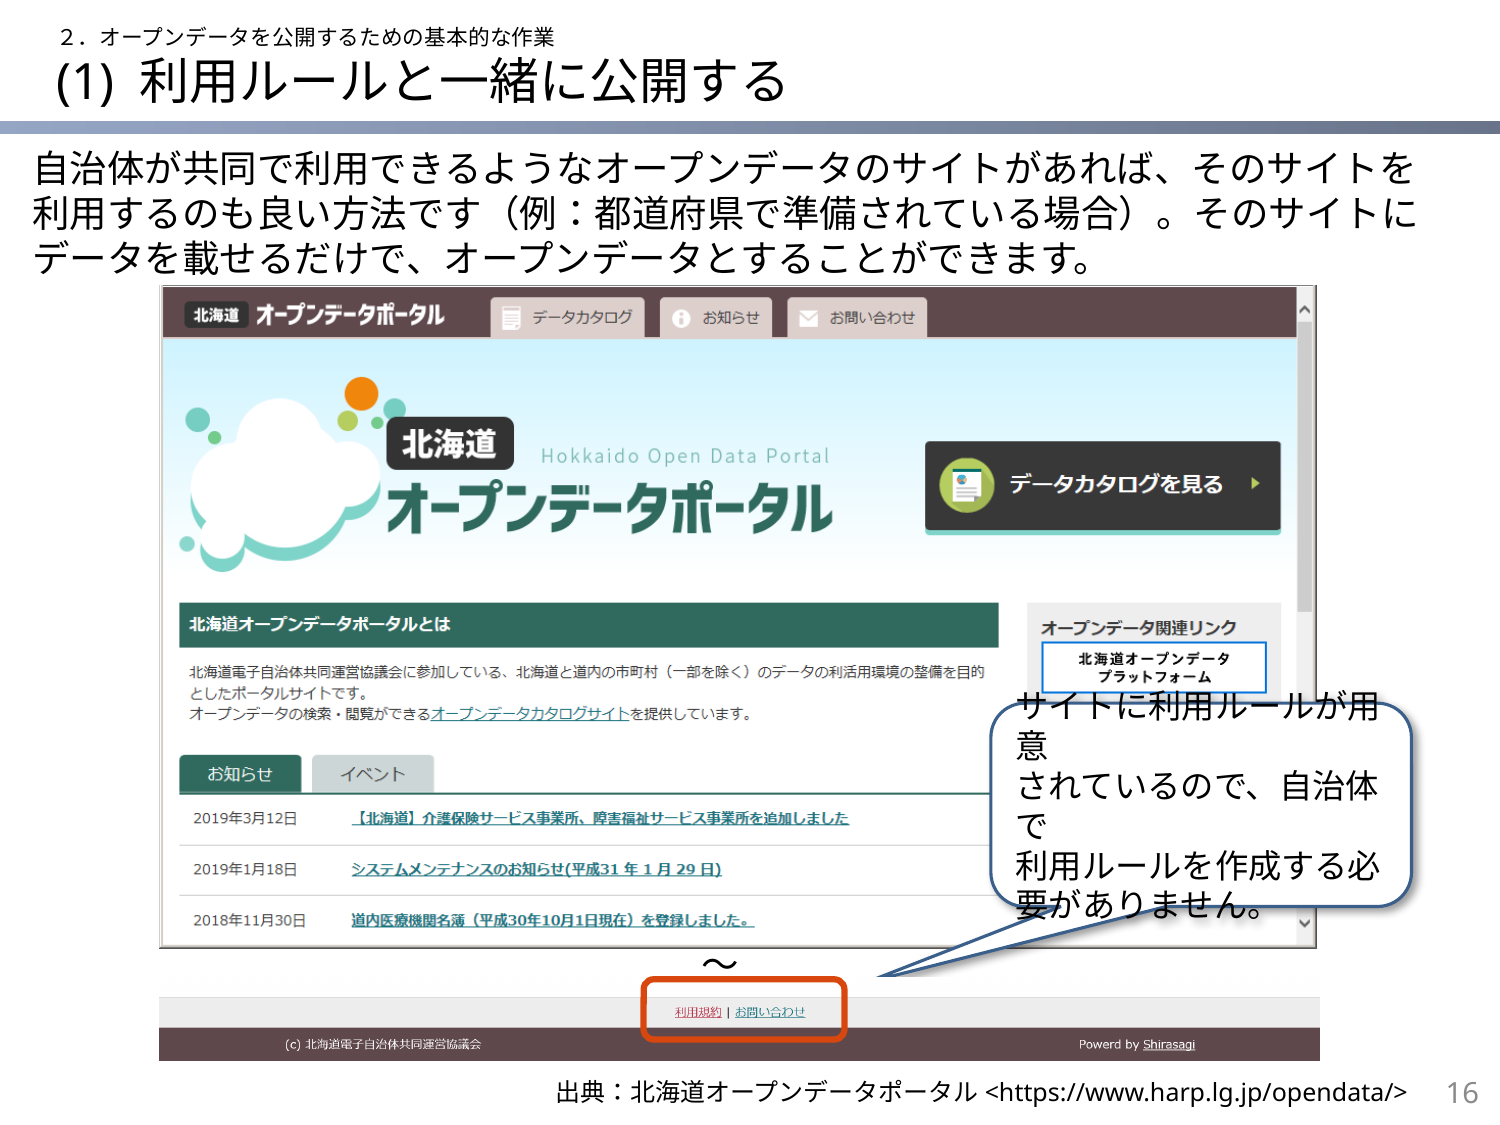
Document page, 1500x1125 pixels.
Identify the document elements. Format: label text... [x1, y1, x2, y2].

picture [159, 977, 1320, 1062]
text_box サイトに利用ルールが用意 されているので、自治体で 利用ルールを作成する必要がありません。 [877, 953, 988, 977]
picture [159, 285, 1320, 953]
text_box 自治体が共同で利用できるようなオープンデータのサイトがあれば、そのサイトを利用するのも良い方法です（例：都道府県で準備されている場合）。そのサイトにデータを載せるだけで、オープンデータとすることができます。 [17, 137, 1459, 256]
text_box ２．オープンデータを公開するための基本的な作業 [41, 19, 1471, 58]
title (1) 利用ルールと一緒に公開する [41, 58, 1459, 119]
text_box サイトに利用ルールが用意 されているので、自治体で 利用ルールを作成する必要がありません。 [1320, 702, 1413, 908]
text_box ～ [655, 953, 786, 977]
text_box 出典：北海道オープンデータポータル<https://www.harp.lg.jp/opendata/> [5, 1064, 1424, 1118]
slide_number 15 [1424, 1070, 1495, 1118]
